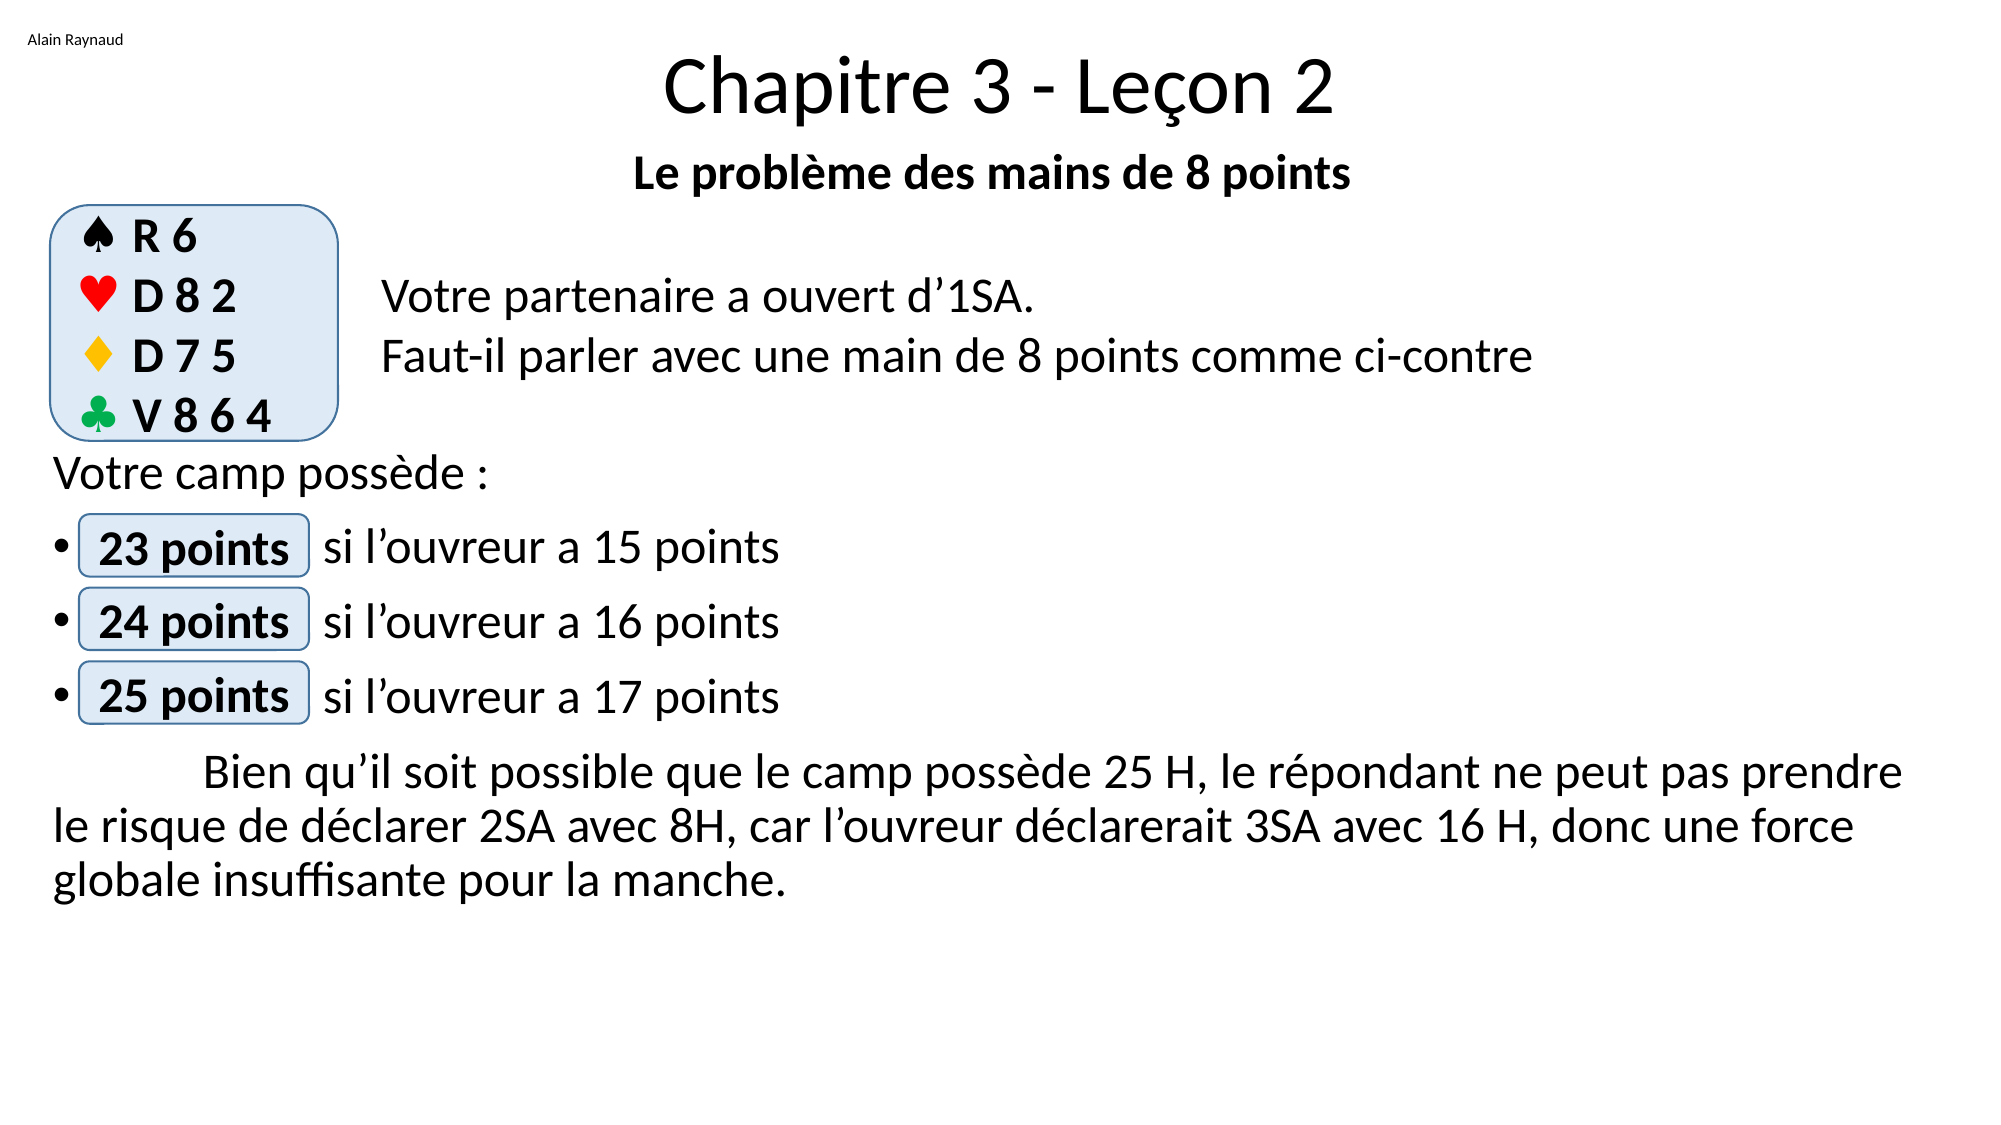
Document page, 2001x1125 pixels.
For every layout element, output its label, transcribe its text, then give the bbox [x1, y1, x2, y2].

text_box 24 points [77, 586, 311, 652]
text_box ♠ R 6 ♥ D 8 2 ♦ D 7 5 ♣ V 8 6 4 [48, 204, 340, 442]
text_box Votre partenaire a ouvert d’1SA. Faut-il parler avec une main de 8 points comme ci-contre [366, 254, 1920, 390]
subtitle Le problème des mains de 8 points Votre camp possède : si l’ouvreur a 15 points si l’ouvreur a 16 points si l’ouvreur a 17 points Bien qu’il soit possible que le camp possède 25 H, le répondant ne peut pas prendre le risque de déclarer 2SA avec 8H, car l’ouvreur déclarerait 3SA avec 16 H, donc une force globale insuffisante pour la manche. [37, 139, 1948, 1088]
text_box 25 points [77, 660, 311, 725]
text_box 23 points [77, 513, 311, 578]
title Chapitre 3 - Leçon 2 [249, 38, 1750, 139]
text_box Alain Raynaud [12, 21, 147, 57]
